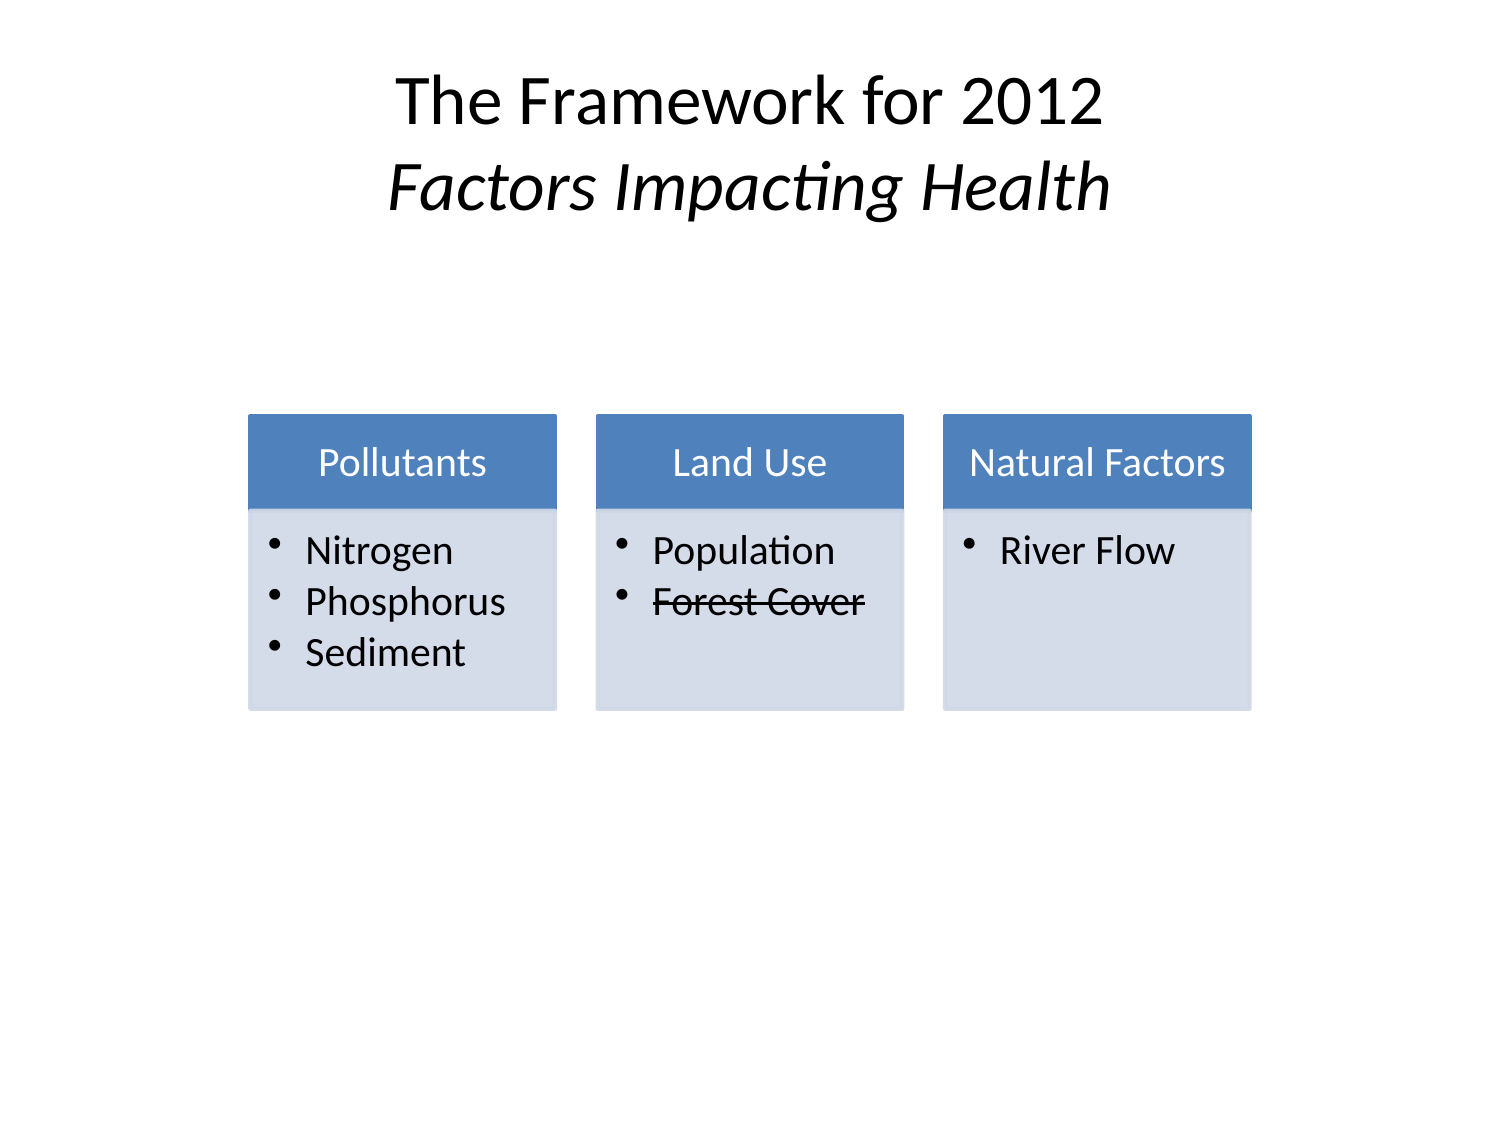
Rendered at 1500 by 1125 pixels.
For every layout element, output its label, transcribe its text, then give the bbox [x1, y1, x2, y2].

title The Framework for 2012 Factors Impacting Health [75, 45, 1425, 233]
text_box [249, 228, 1251, 897]
